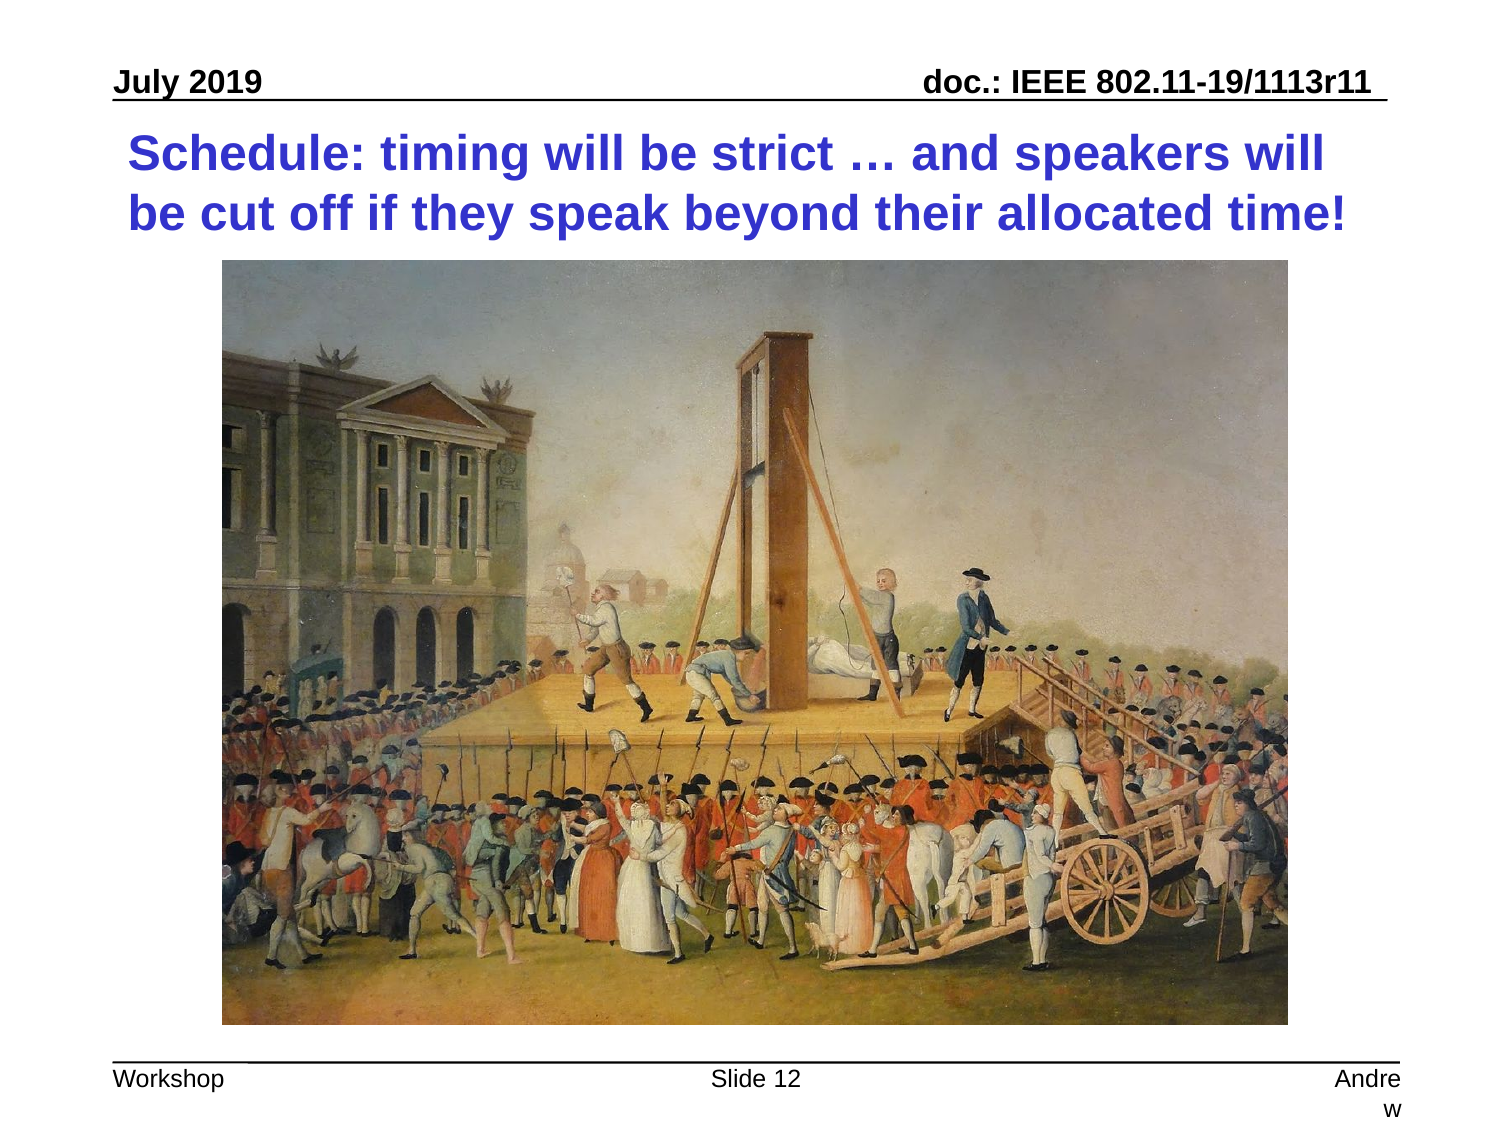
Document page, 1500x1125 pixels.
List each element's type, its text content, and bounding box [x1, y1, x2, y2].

picture [221, 260, 1288, 1026]
slide_number Slide 12 [709, 1061, 803, 1093]
title Schedule: timing will be strict … and speakers will be cut off if they speak beyond their allocated time! [112, 112, 1388, 288]
footer Andrew Myles, Cisco [1320, 1061, 1402, 1093]
